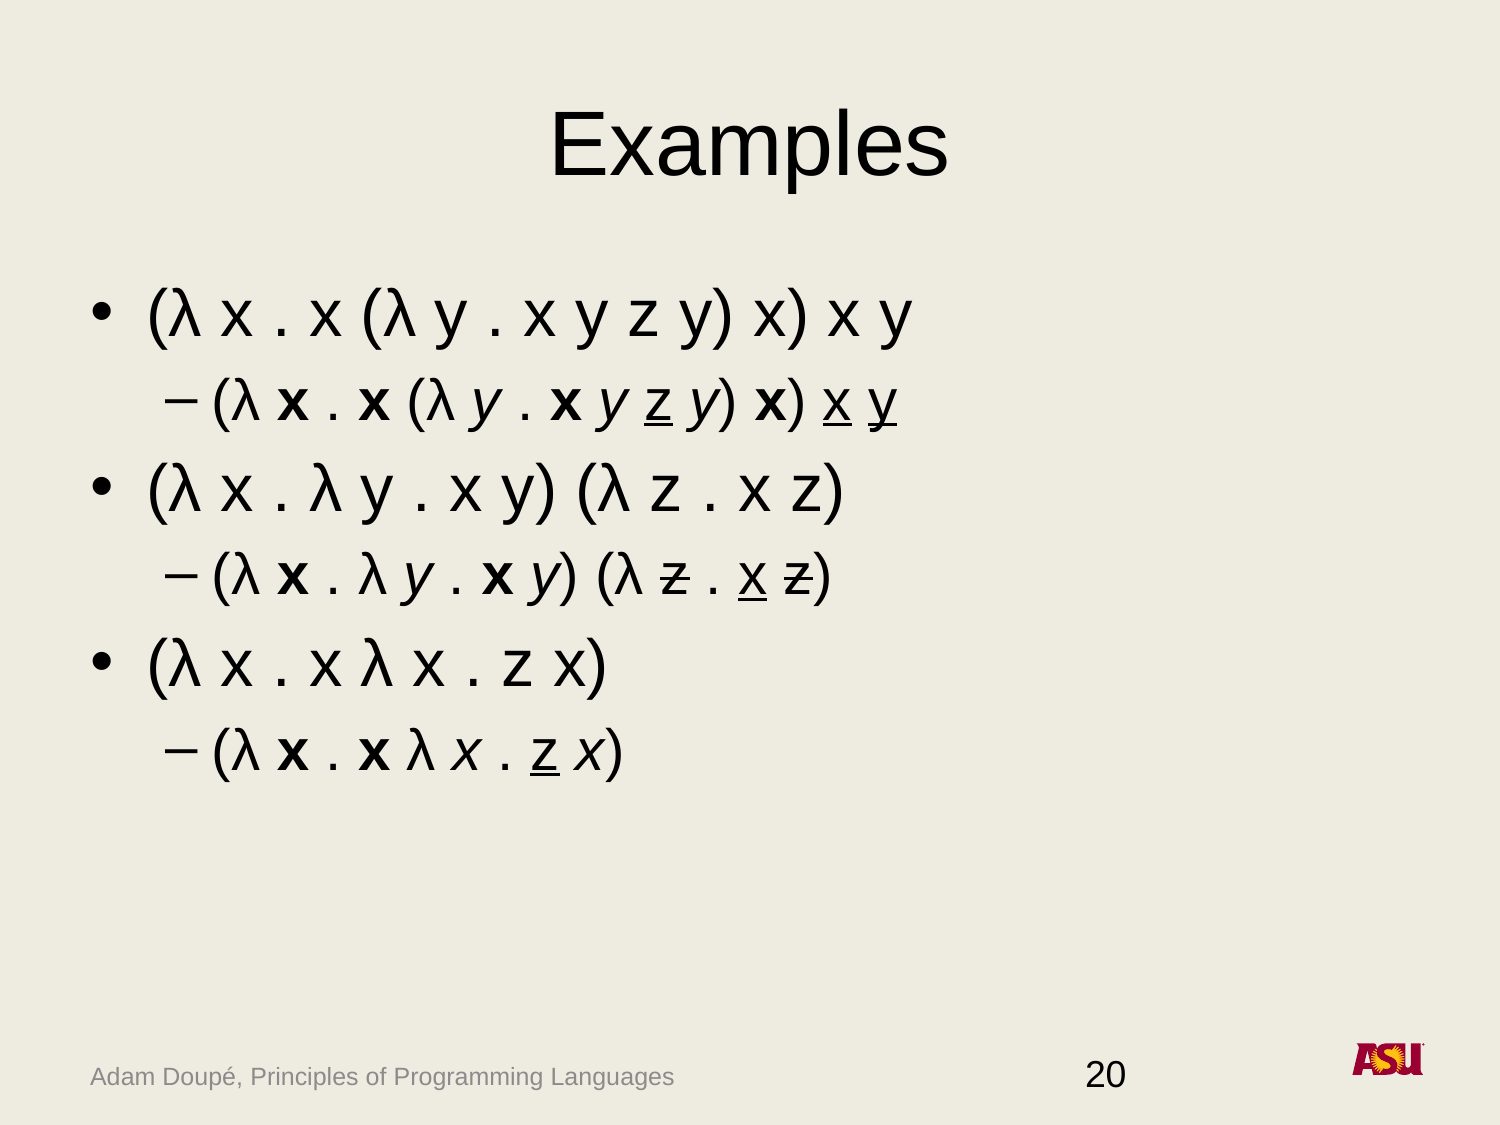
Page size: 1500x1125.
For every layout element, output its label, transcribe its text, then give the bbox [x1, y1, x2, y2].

title Examples [75, 45, 1425, 233]
list (λ x . x (λ y . x y z y) x) x y (λ x . x (λ y . x y z y) x) x y (λ x . λ y . x y) (λ z . x z) (λ x . λ y . x y) (λ z . x z) (λ x . x λ x . z x) (λ x . x λ x . z x) [75, 262, 1425, 1005]
slide_number 20 [1070, 1042, 1421, 1103]
